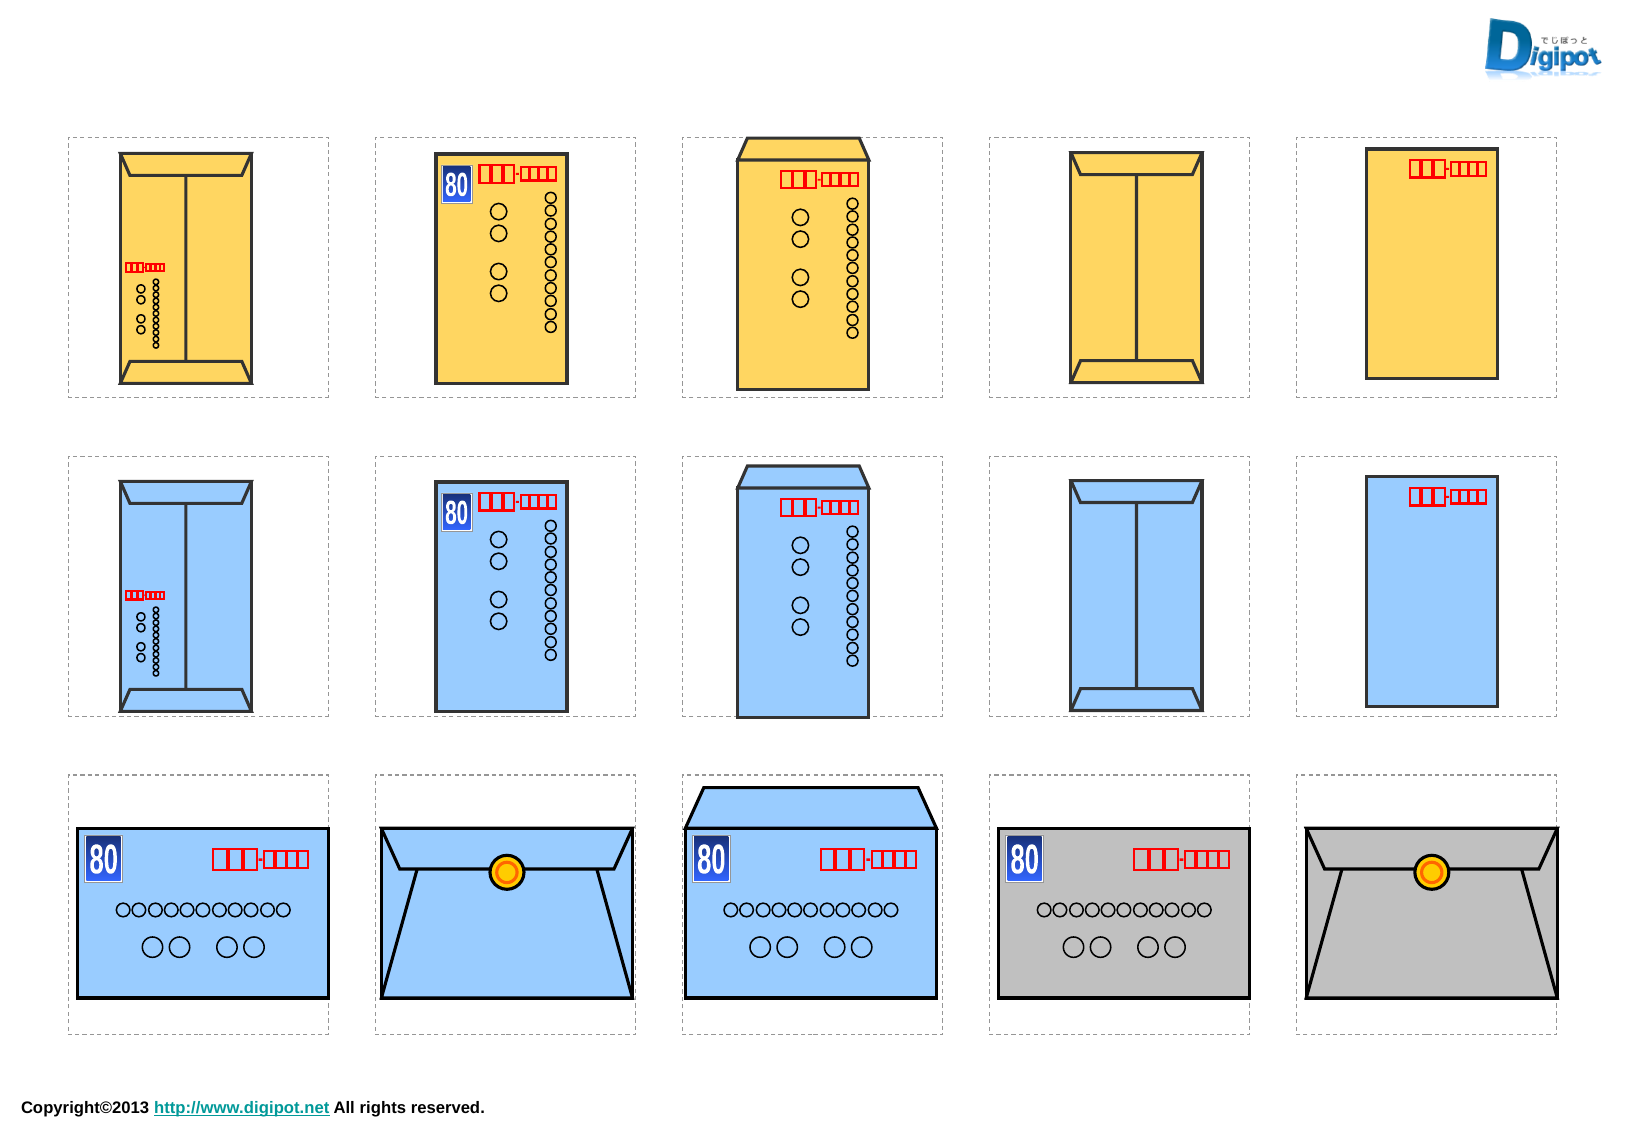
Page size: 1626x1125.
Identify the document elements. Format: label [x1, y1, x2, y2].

text_box [120, 153, 252, 384]
text_box [381, 828, 633, 999]
text_box [998, 828, 1251, 999]
text_box [435, 481, 568, 712]
text_box [1365, 148, 1498, 379]
text_box [1305, 828, 1558, 999]
text_box [685, 787, 937, 999]
text_box [120, 481, 252, 712]
text_box [737, 137, 870, 390]
text_box [1070, 152, 1203, 383]
picture [1485, 18, 1602, 82]
text_box [1070, 480, 1203, 711]
text_box [435, 153, 568, 384]
text_box [737, 465, 870, 718]
text_box [77, 828, 330, 999]
text_box [1365, 476, 1498, 707]
